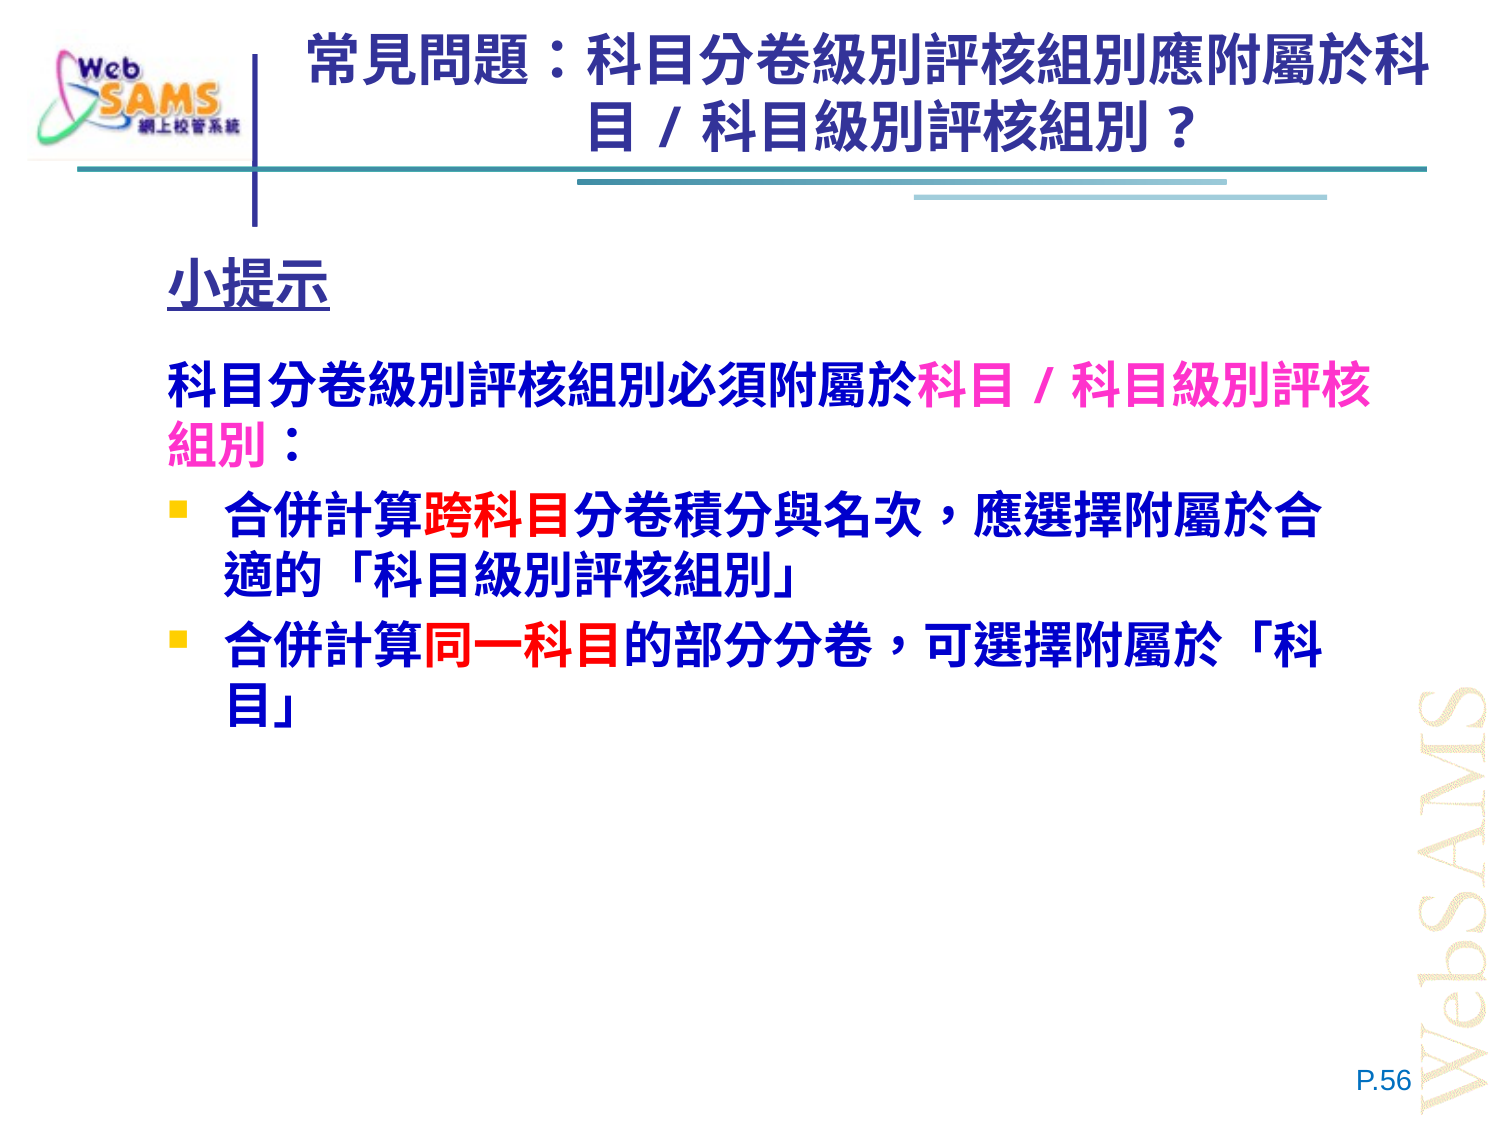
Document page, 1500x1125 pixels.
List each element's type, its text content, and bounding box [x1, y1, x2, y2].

picture [27, 29, 253, 161]
slide_number P.56 [1114, 1028, 1428, 1105]
picture [1393, 679, 1500, 1117]
title 常見問題：科目分卷級別評核組別應附屬於科目/科目級別評核組別? [289, 41, 1465, 167]
text_box 小提示 科目分卷級別評核組別必須附屬於科目/科目級別評核組別： 合併計算跨科目分卷積分與名次，應選擇附屬於合適的「科目級別評核組別」 合併計算同一科目的部分分卷，可選擇附屬於「科目」 [152, 241, 1388, 998]
